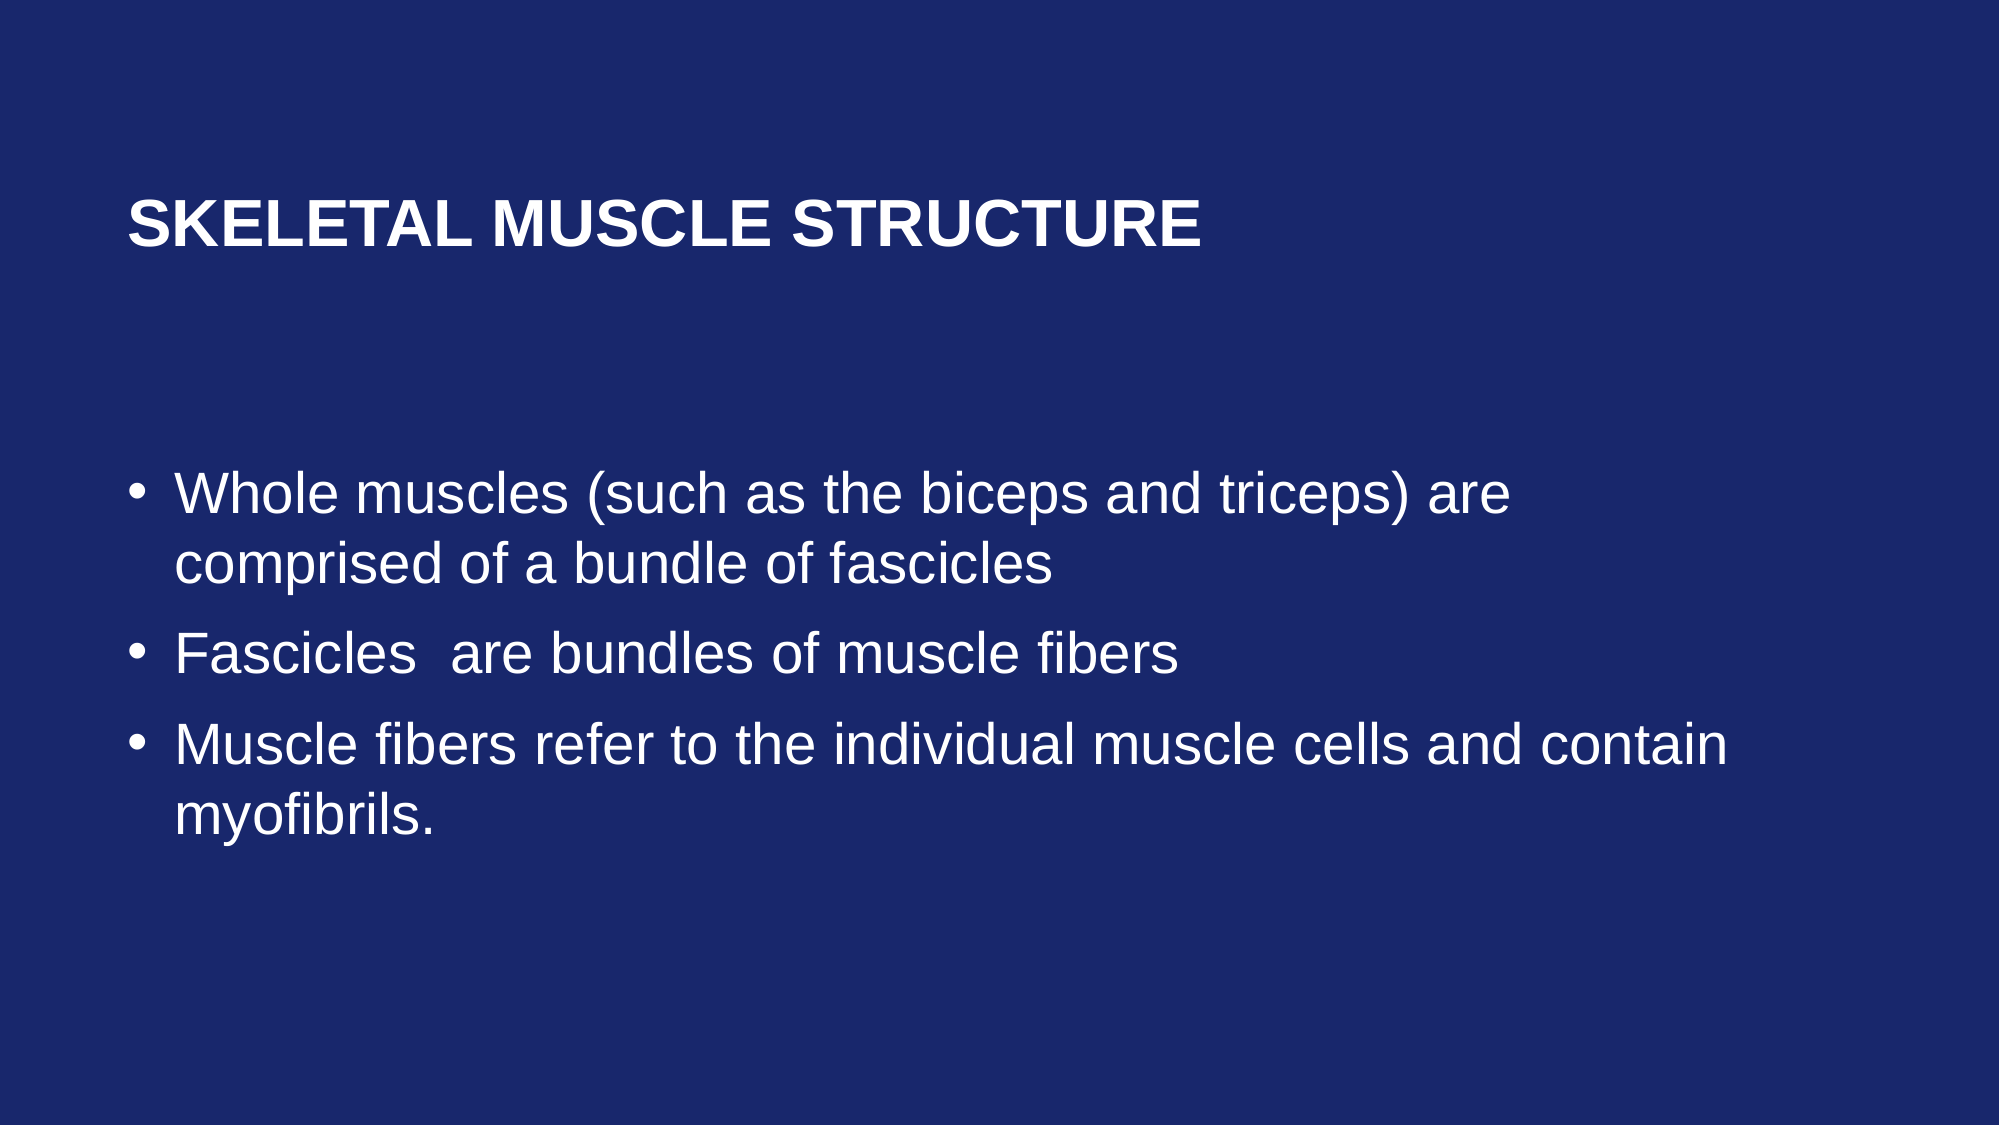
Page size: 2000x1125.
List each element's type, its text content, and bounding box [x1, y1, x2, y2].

title Skeletal Muscle Structure [112, 99, 1775, 339]
list Whole muscles (such as the biceps and triceps) are comprised of a bundle of fascicles Fascicles are bundles of muscle fibers Muscle fibers refer to the individual muscle cells and contain myofibrils. [112, 351, 1775, 950]
